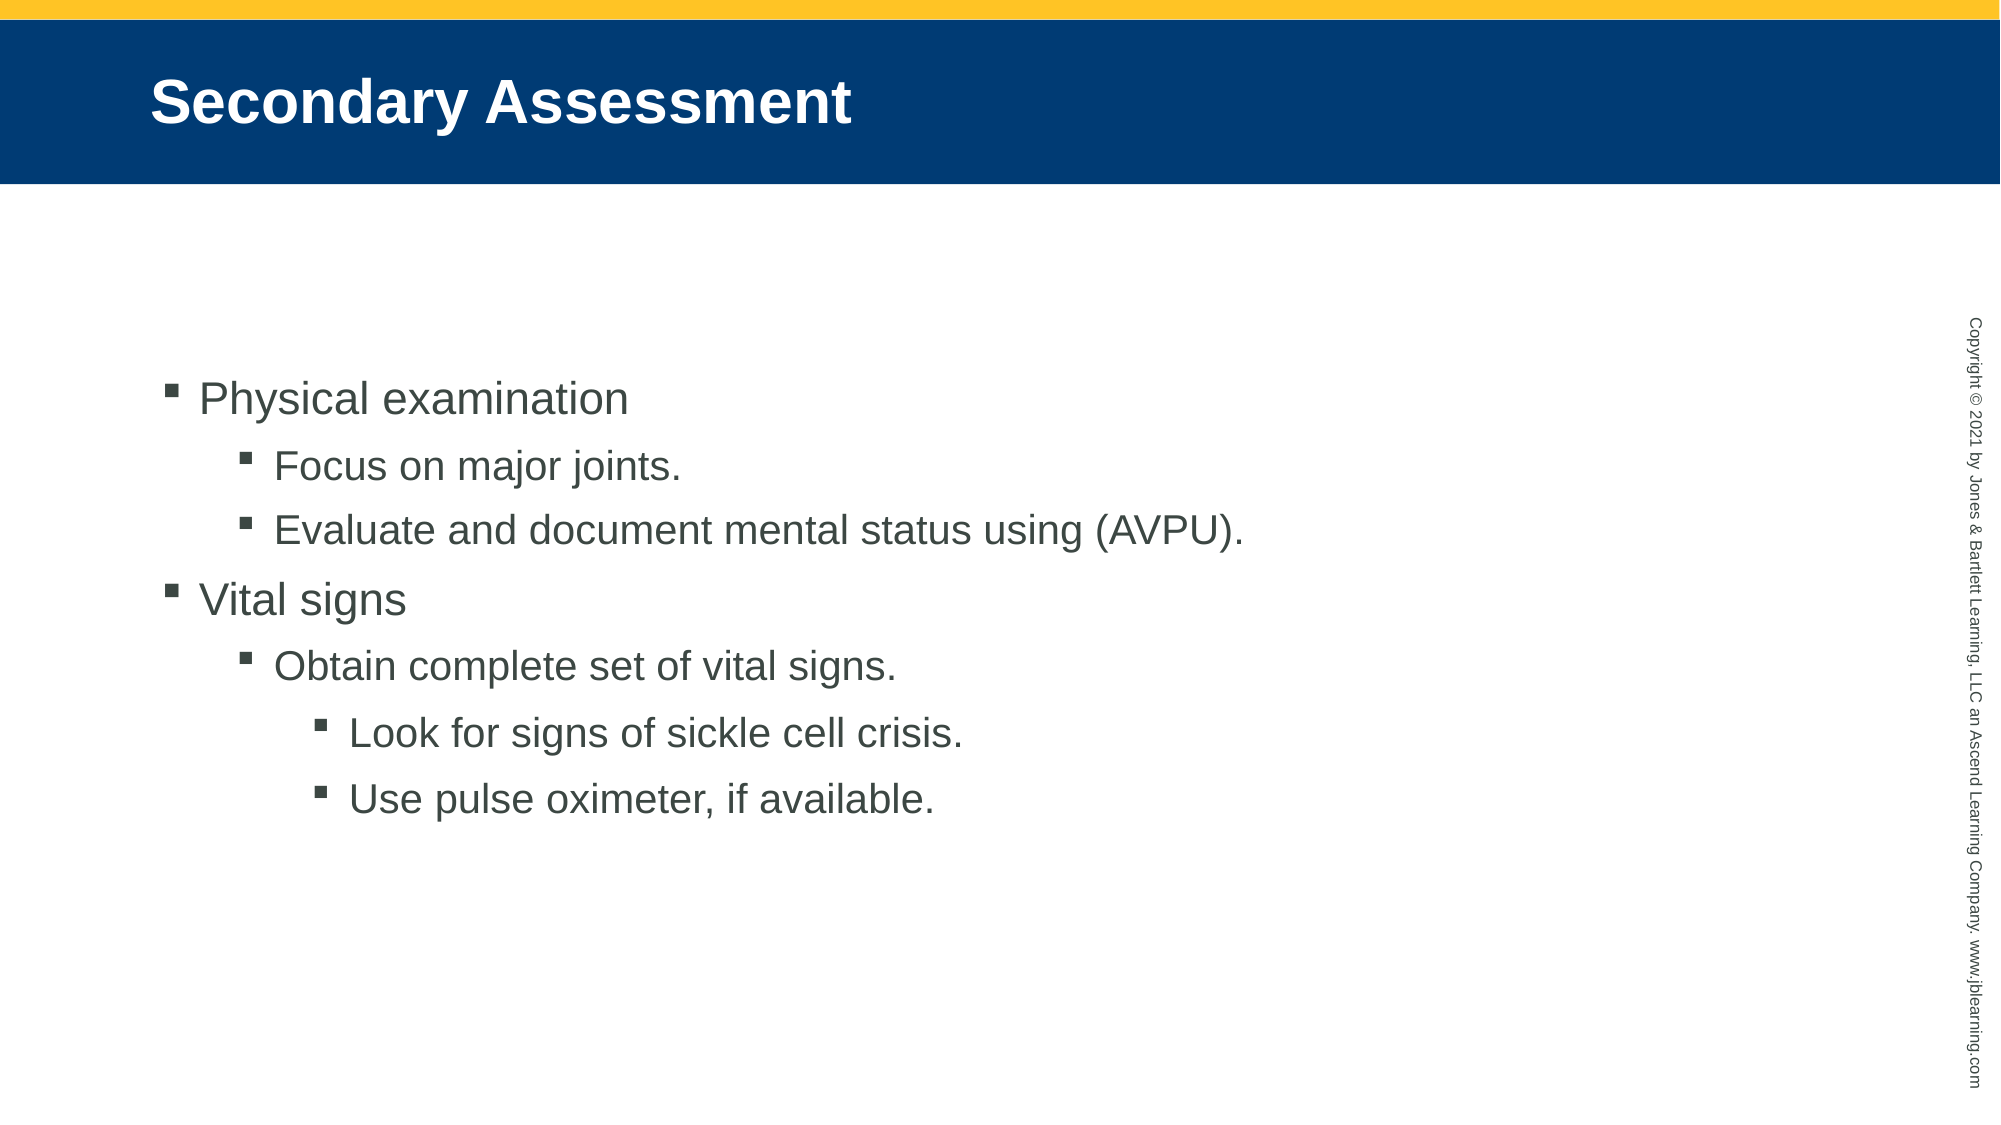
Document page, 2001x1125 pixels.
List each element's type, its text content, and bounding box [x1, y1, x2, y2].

title Secondary Assessment [0, 19, 2000, 185]
list Physical examination Focus on major joints. Evaluate and document mental status using (AVPU). Vital signs Obtain complete set of vital signs. Look for signs of sickle cell crisis. Use pulse oximeter, if available. [146, 361, 1859, 1016]
